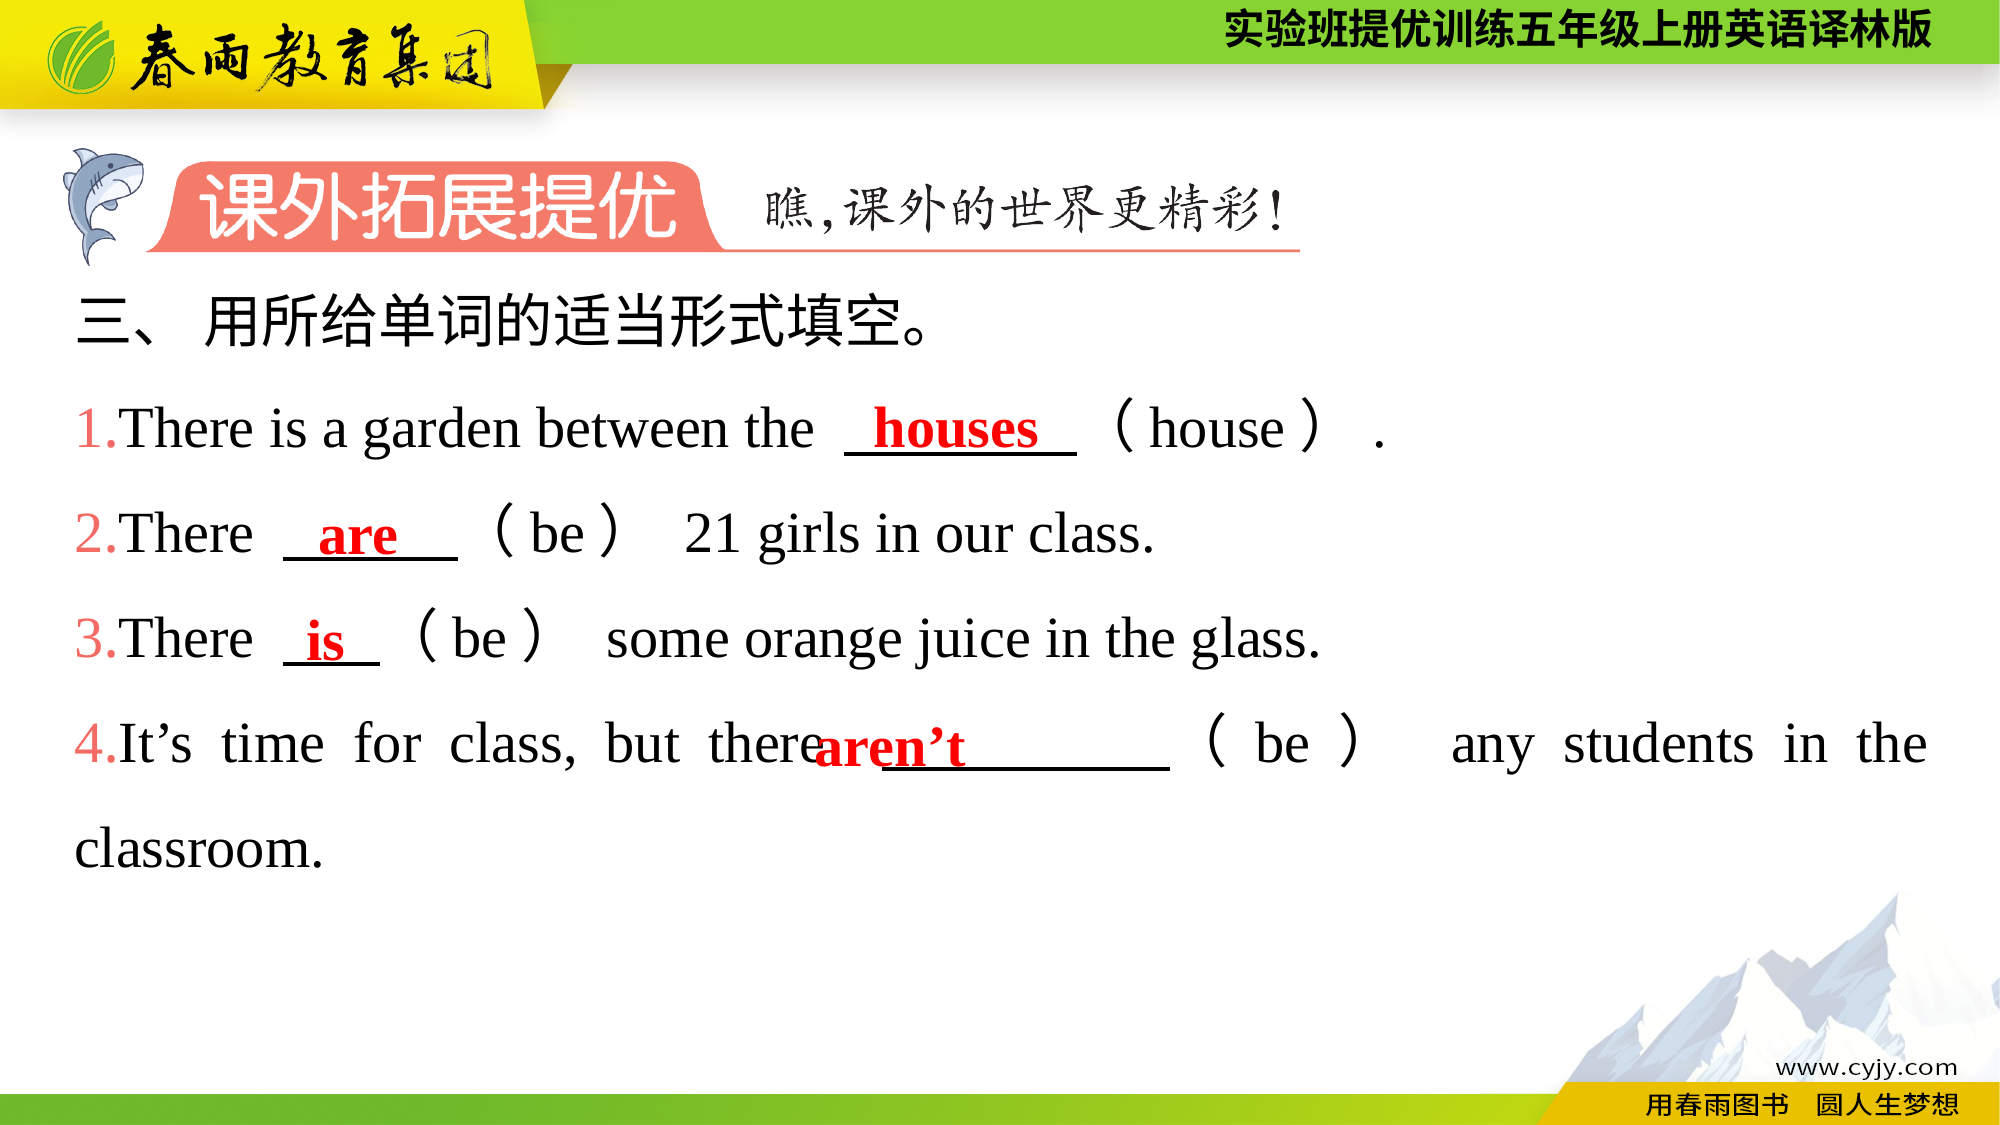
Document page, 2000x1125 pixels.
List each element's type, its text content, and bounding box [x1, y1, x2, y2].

picture [0, 0, 2000, 1125]
list 三、 用所给单词的适当形式填空。 1.There is a garden between the （house）. 2.There （be） 21 girls in our class. 3.There （be） some orange juice in the glass. 4.It’s time for class, but there （be） any students in the classroom. [59, 122, 1944, 804]
text_box are [303, 488, 413, 574]
text_box aren’t [800, 701, 982, 786]
text_box houses [859, 382, 1055, 467]
text_box is [291, 594, 361, 680]
